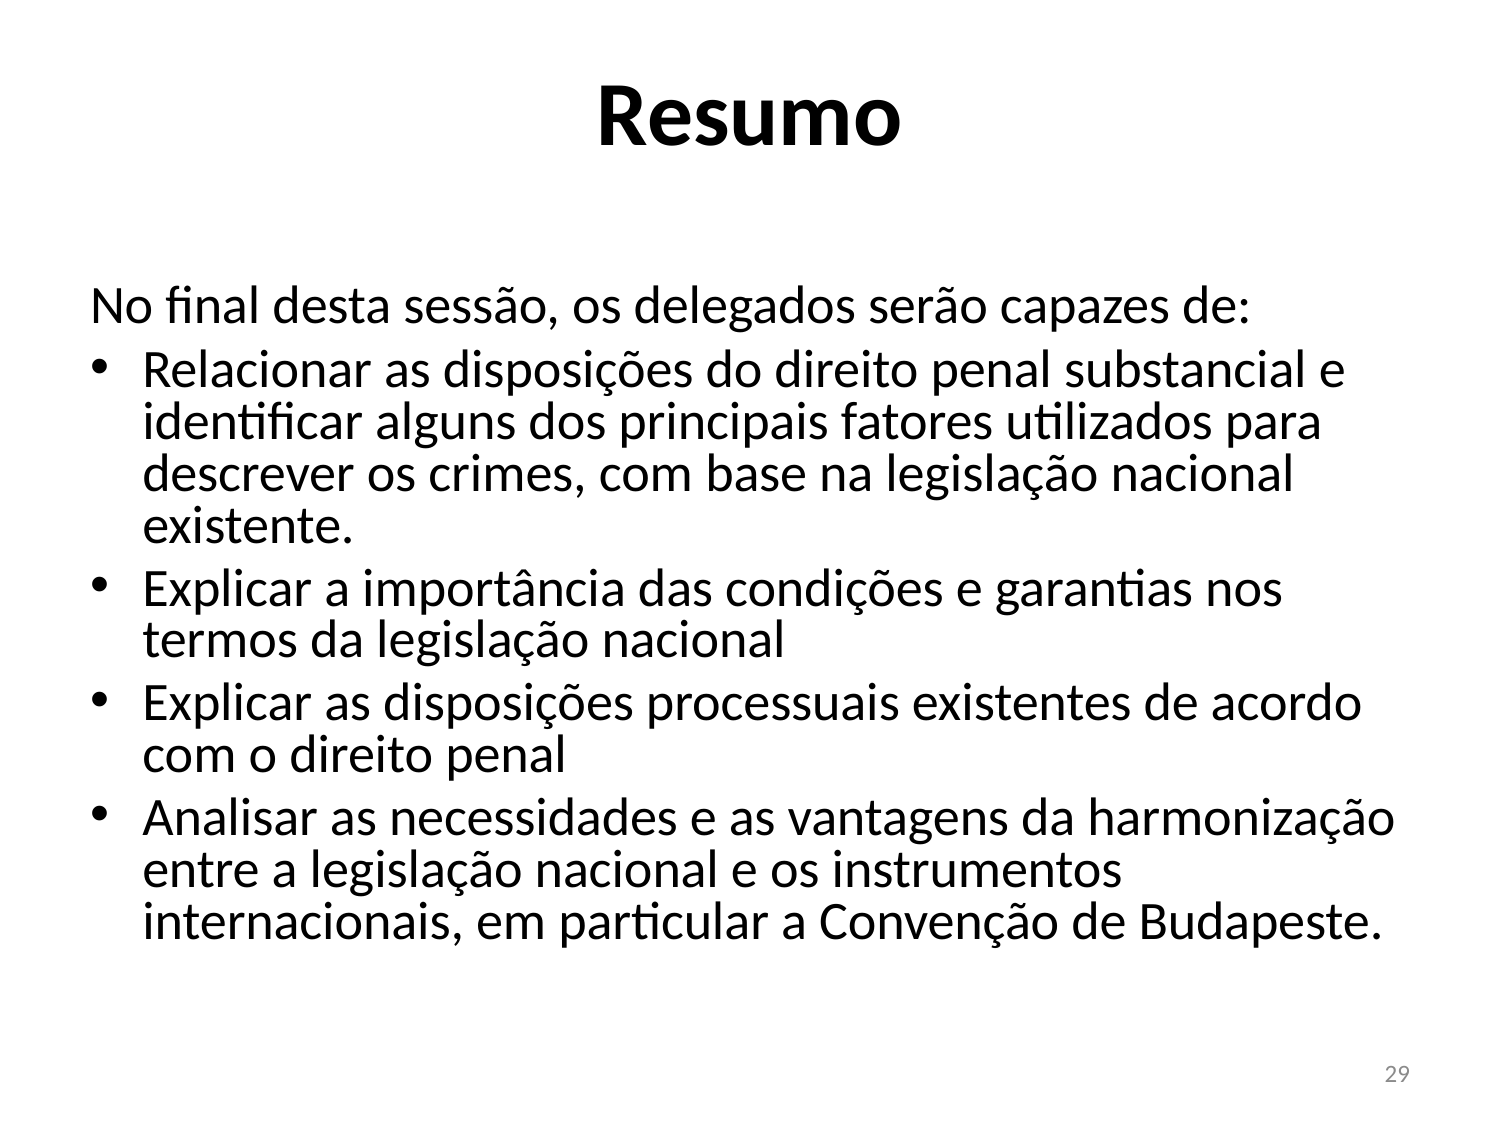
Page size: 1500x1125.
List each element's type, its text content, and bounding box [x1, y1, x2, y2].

title Resumo [75, 45, 1425, 172]
slide_number 29 [1074, 1042, 1425, 1103]
list No final desta sessão, os delegados serão capazes de: Relacionar as disposições do direito penal substancial e identificar alguns dos principais fatores utilizados para descrever os crimes, com base na legislação nacional existente. Explicar a importância das condições e garantias nos termos da legislação nacional Explicar as disposições processuais existentes de acordo com o direito penal Analisar as necessidades e as vantagens da harmonização entre a legislação nacional e os instrumentos internacionais, em particular a Convenção de Budapeste. [75, 202, 1424, 1005]
